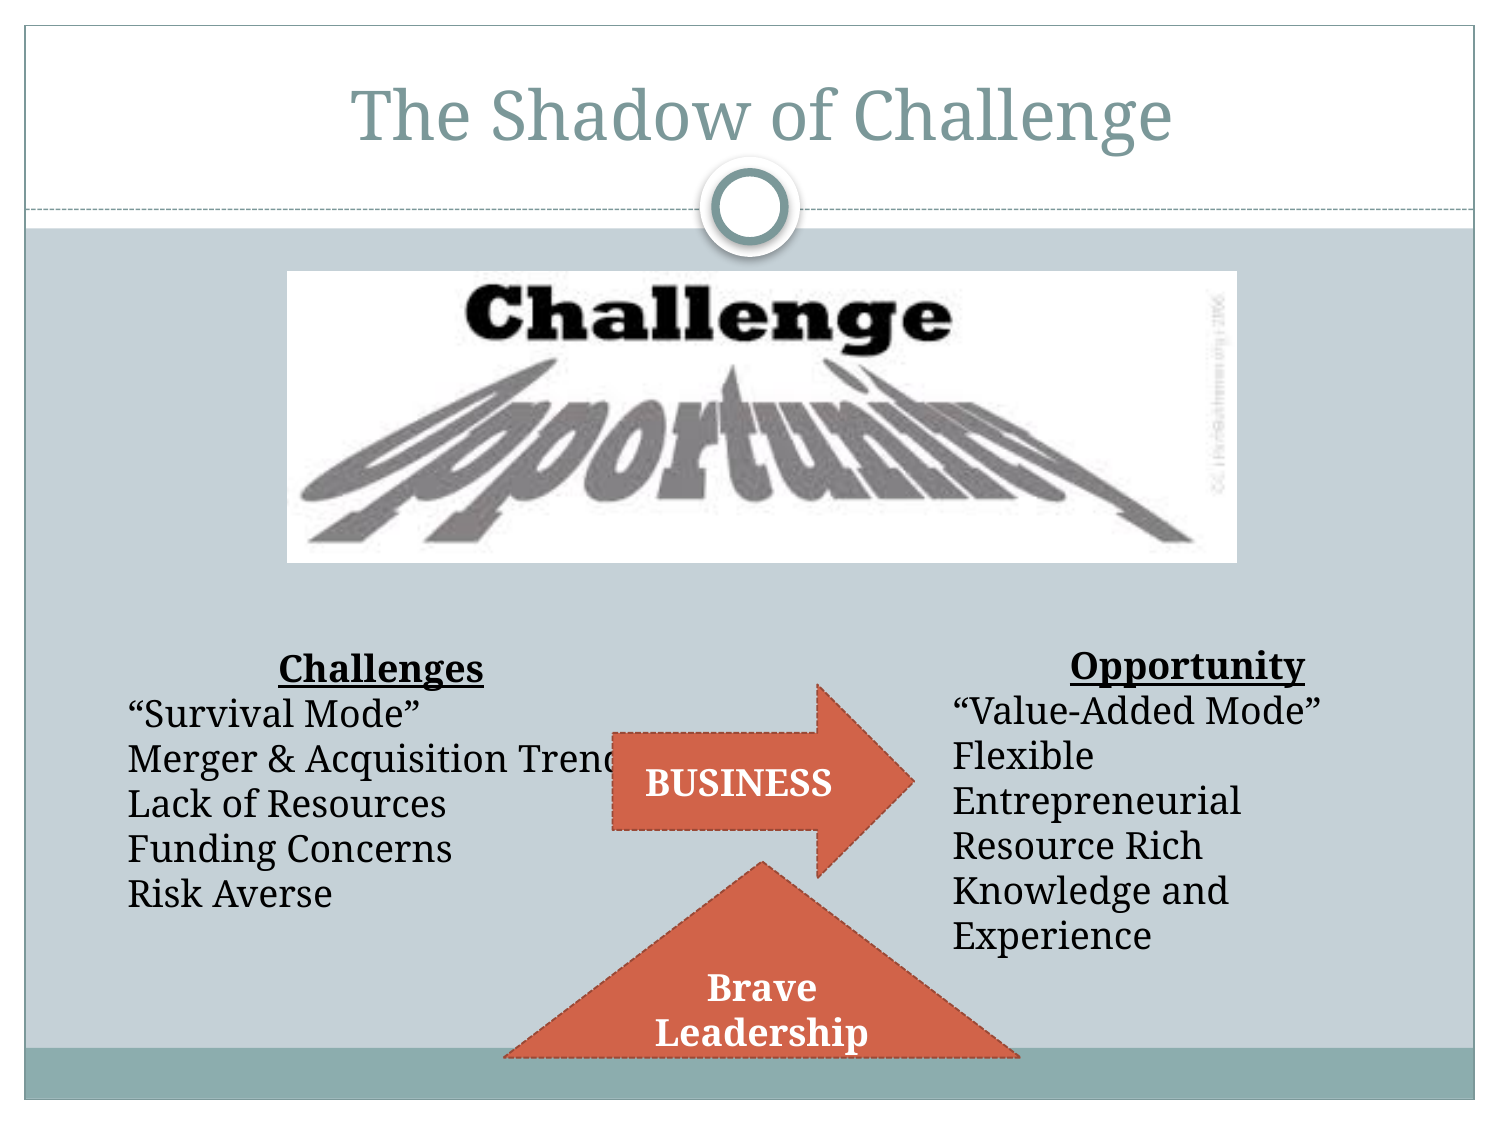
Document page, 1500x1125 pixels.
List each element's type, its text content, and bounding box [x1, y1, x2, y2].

picture [287, 271, 1237, 563]
text_box Brave Leadership [502, 860, 1021, 1059]
title The Shadow of Challenge [62, 37, 1463, 162]
text_box BUSINESS [611, 683, 915, 879]
text_box Challenges “Survival Mode” Merger & Acquisition Trend Lack of Resources Funding Concerns Risk Averse [112, 637, 650, 923]
text_box Opportunity “Value-Added Mode” Flexible Entrepreneurial Resource Rich Knowledge and Experience [937, 634, 1438, 1010]
